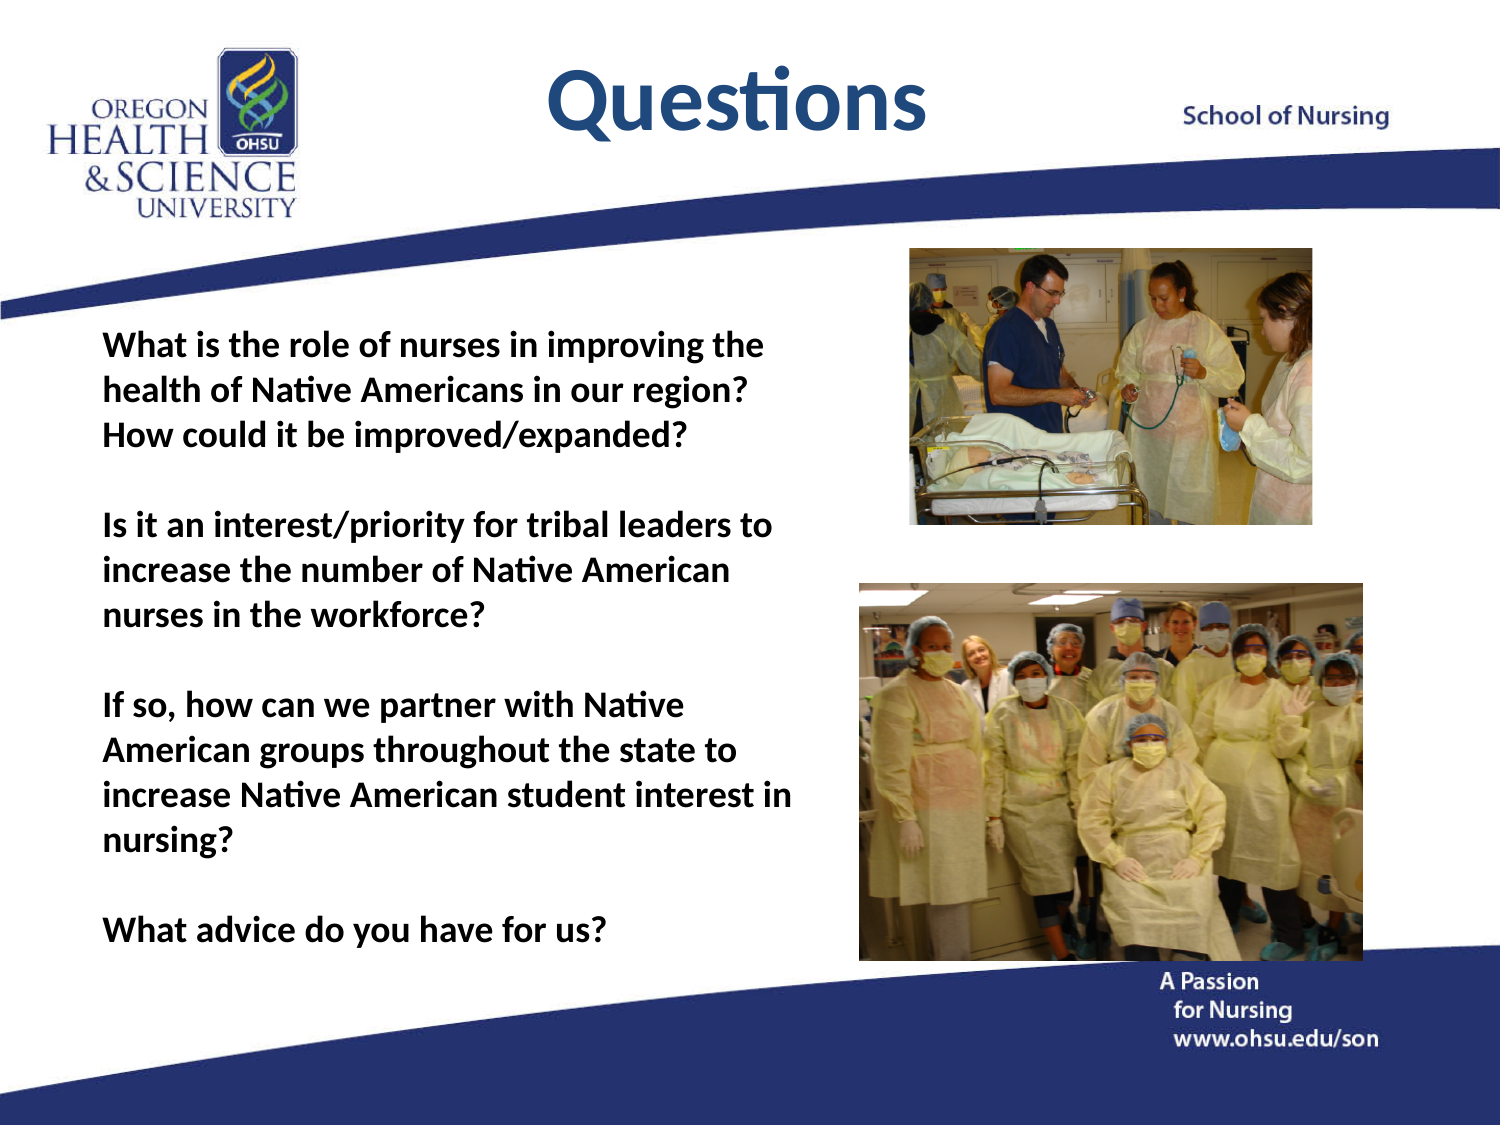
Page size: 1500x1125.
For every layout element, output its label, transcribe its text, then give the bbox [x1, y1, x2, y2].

title Questions [62, 0, 1413, 188]
text_box What is the role of nurses in improving the health of Native Americans in our region? How could it be improved/expanded? Is it an interest/priority for tribal leaders to increase the number of Native American nurses in the workforce? If so, how can we partner with Native American groups throughout the state to increase Native American student interest in nursing? What advice do you have for us? [87, 312, 822, 1003]
picture [0, 0, 1500, 1125]
